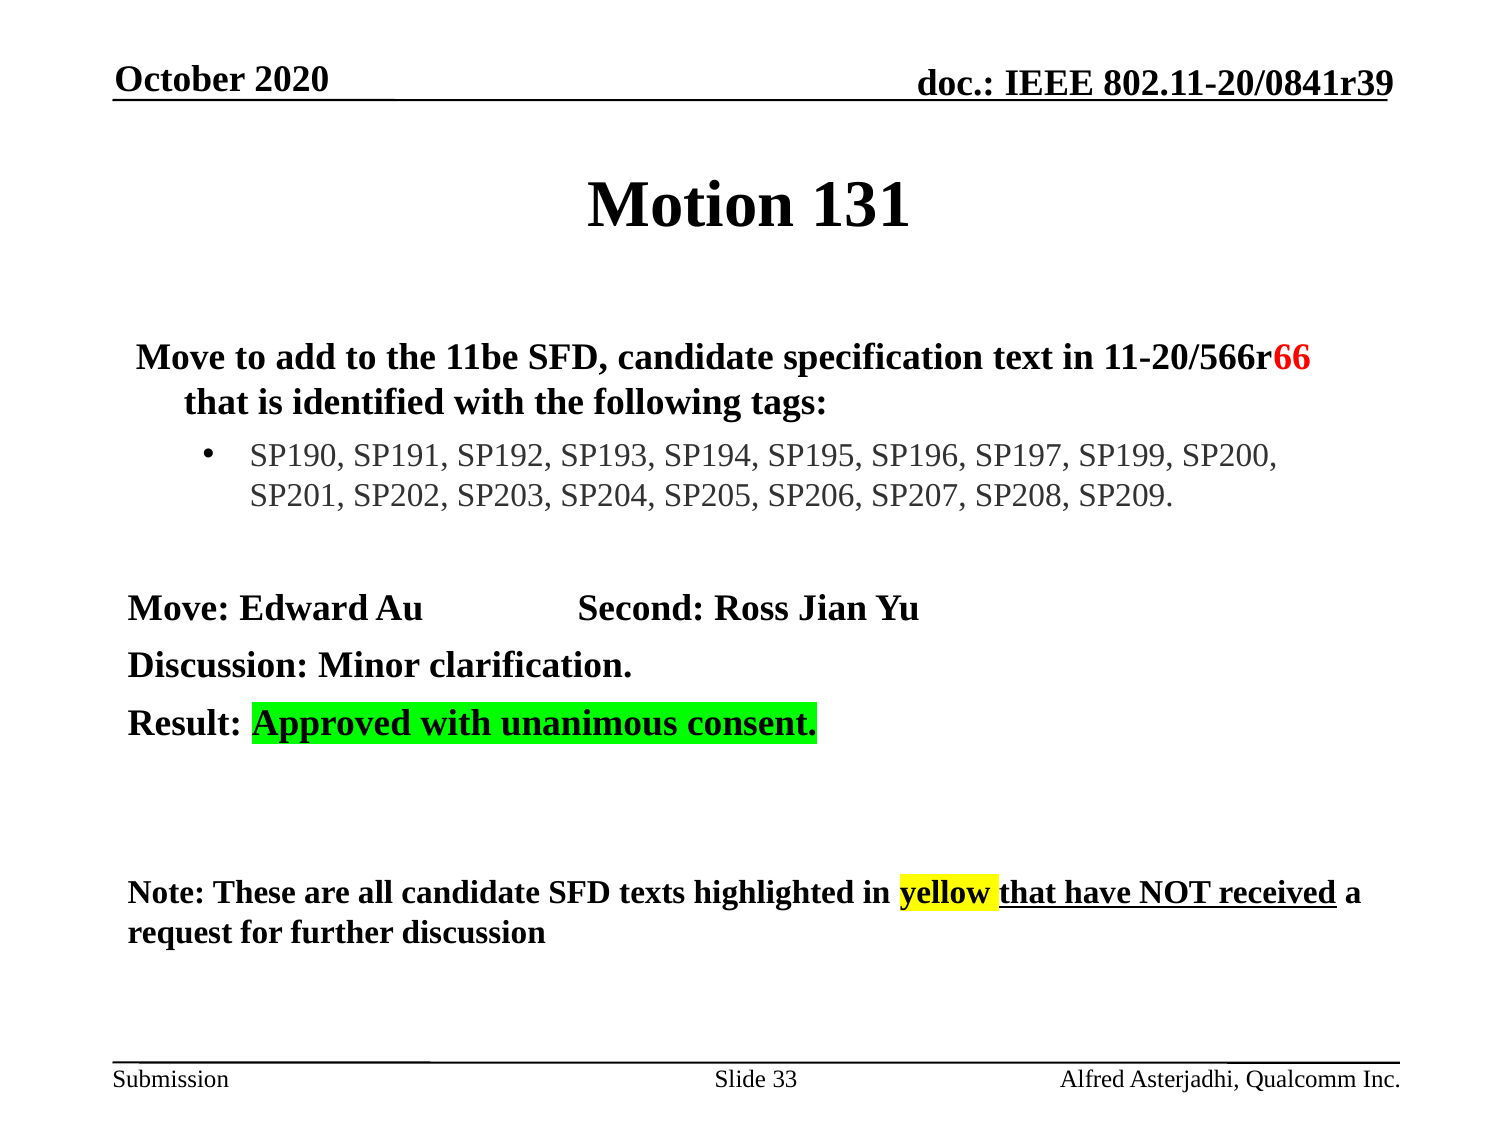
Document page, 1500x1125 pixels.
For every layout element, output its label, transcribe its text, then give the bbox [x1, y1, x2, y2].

list Move to add to the 11be SFD, candidate specification text in 11-20/566r66 that is identified with the following tags: SP190, SP191, SP192, SP193, SP194, SP195, SP196, SP197, SP199, SP200, SP201, SP202, SP203, SP204, SP205, SP206, SP207, SP208, SP209. Move: Edward Au Second: Ross Jian Yu Discussion: Minor clarification. Result: Approved with unanimous consent. Note: These are all candidate SFD texts highlighted in yellow that have NOT received a request for further discussion [112, 324, 1388, 1063]
slide_number Slide 33 [712, 1061, 800, 1123]
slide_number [114, 54, 423, 100]
footer Alfred Asterjadhi, Qualcomm Inc. [878, 1061, 1402, 1093]
title Motion 131 [112, 112, 1388, 288]
